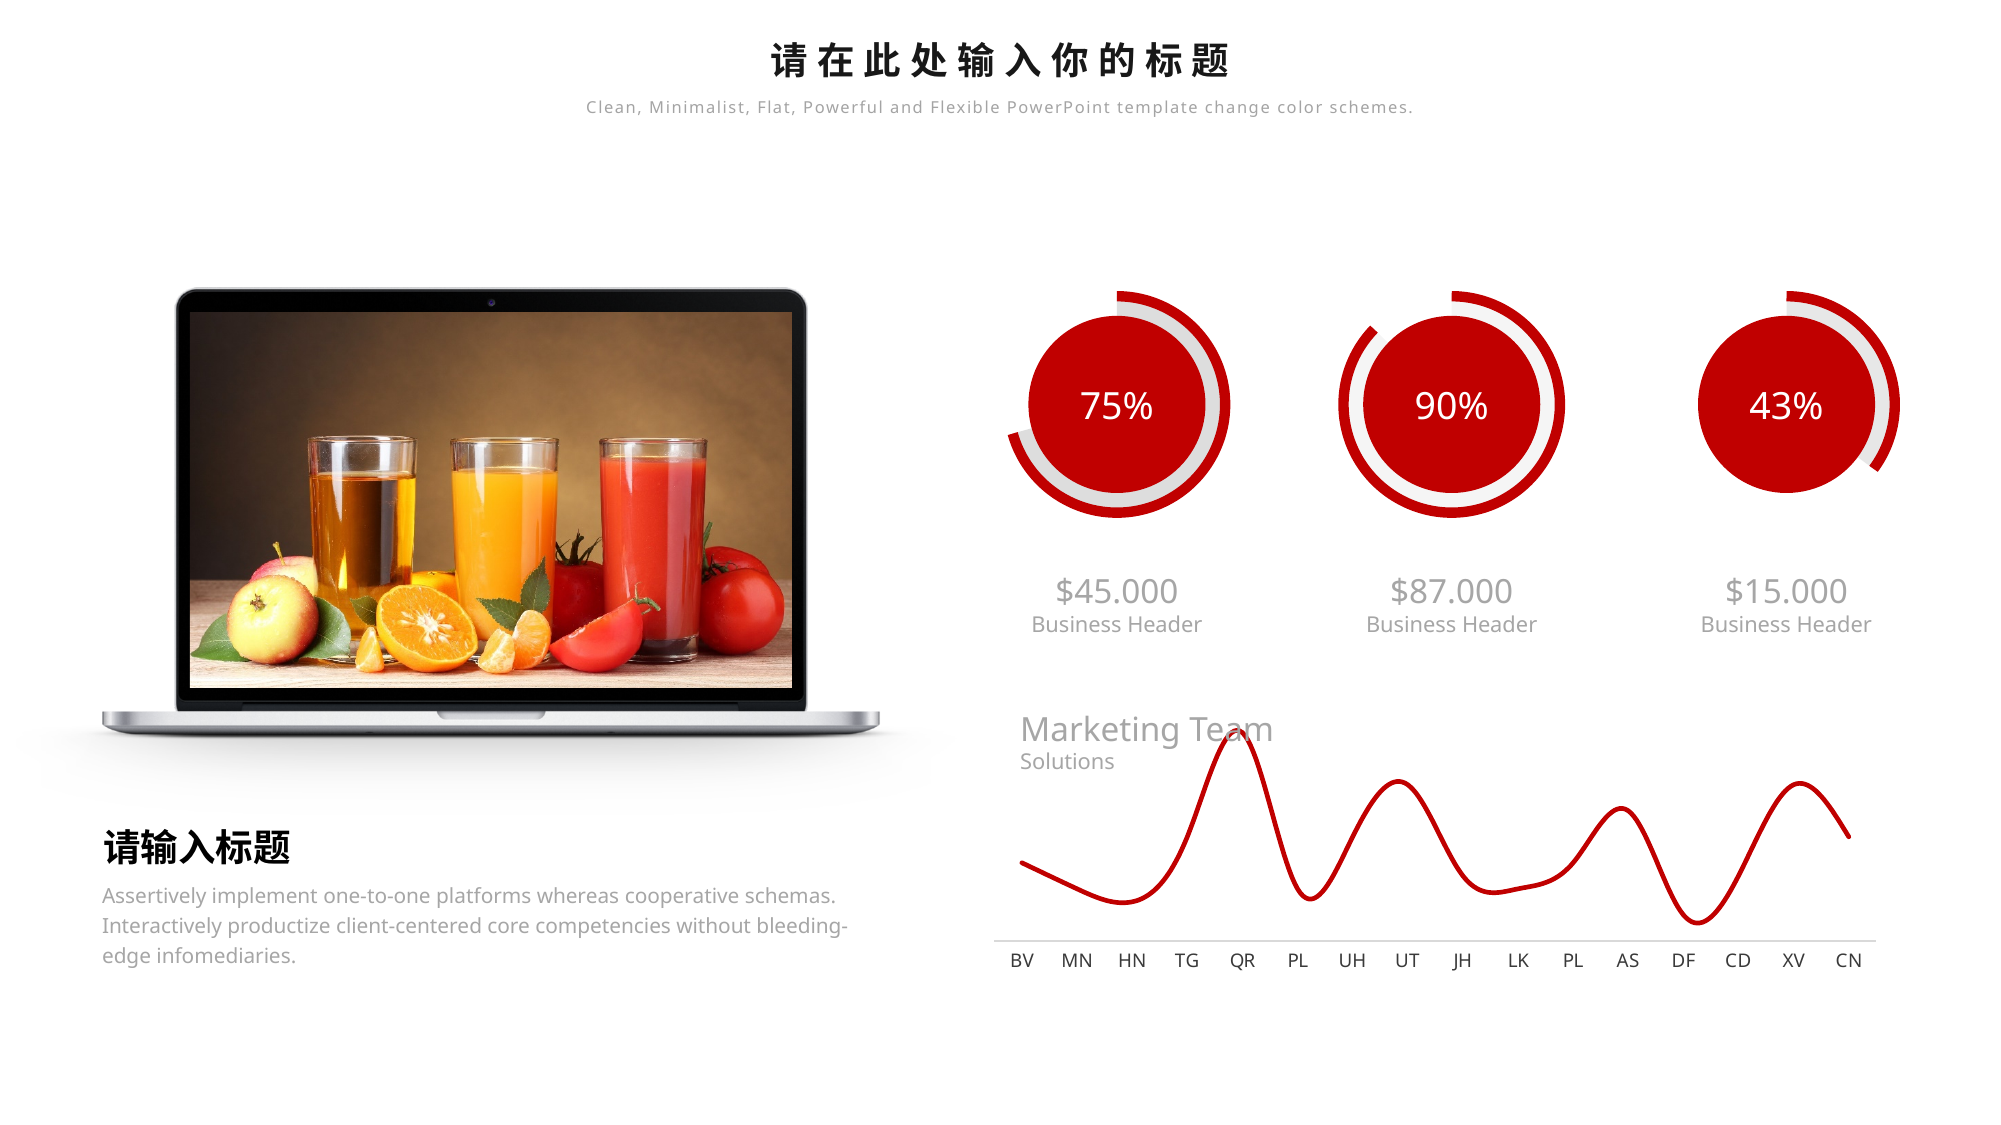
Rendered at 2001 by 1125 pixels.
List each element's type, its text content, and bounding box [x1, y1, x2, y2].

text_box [504, 36, 1495, 125]
text_box $87.000 Business Header [1351, 562, 1553, 644]
text_box [1786, 295, 1896, 470]
text_box [1342, 295, 1561, 514]
text_box $45.000 Business Header [1016, 562, 1218, 644]
text_box 90% [1362, 314, 1542, 495]
text_box 43% [1696, 314, 1877, 495]
text_box 75% [1027, 314, 1207, 495]
text_box Assertively implement one-to-one platforms whereas cooperative schemas. Interactively productize client-centered core competencies without bleeding-edge infomediaries. [87, 845, 879, 975]
picture [15, 287, 958, 815]
text_box [1011, 295, 1227, 514]
text_box 请输入标题 [88, 833, 306, 877]
text_box $15.000 Business Header [1685, 562, 1887, 644]
chart [975, 701, 1895, 979]
